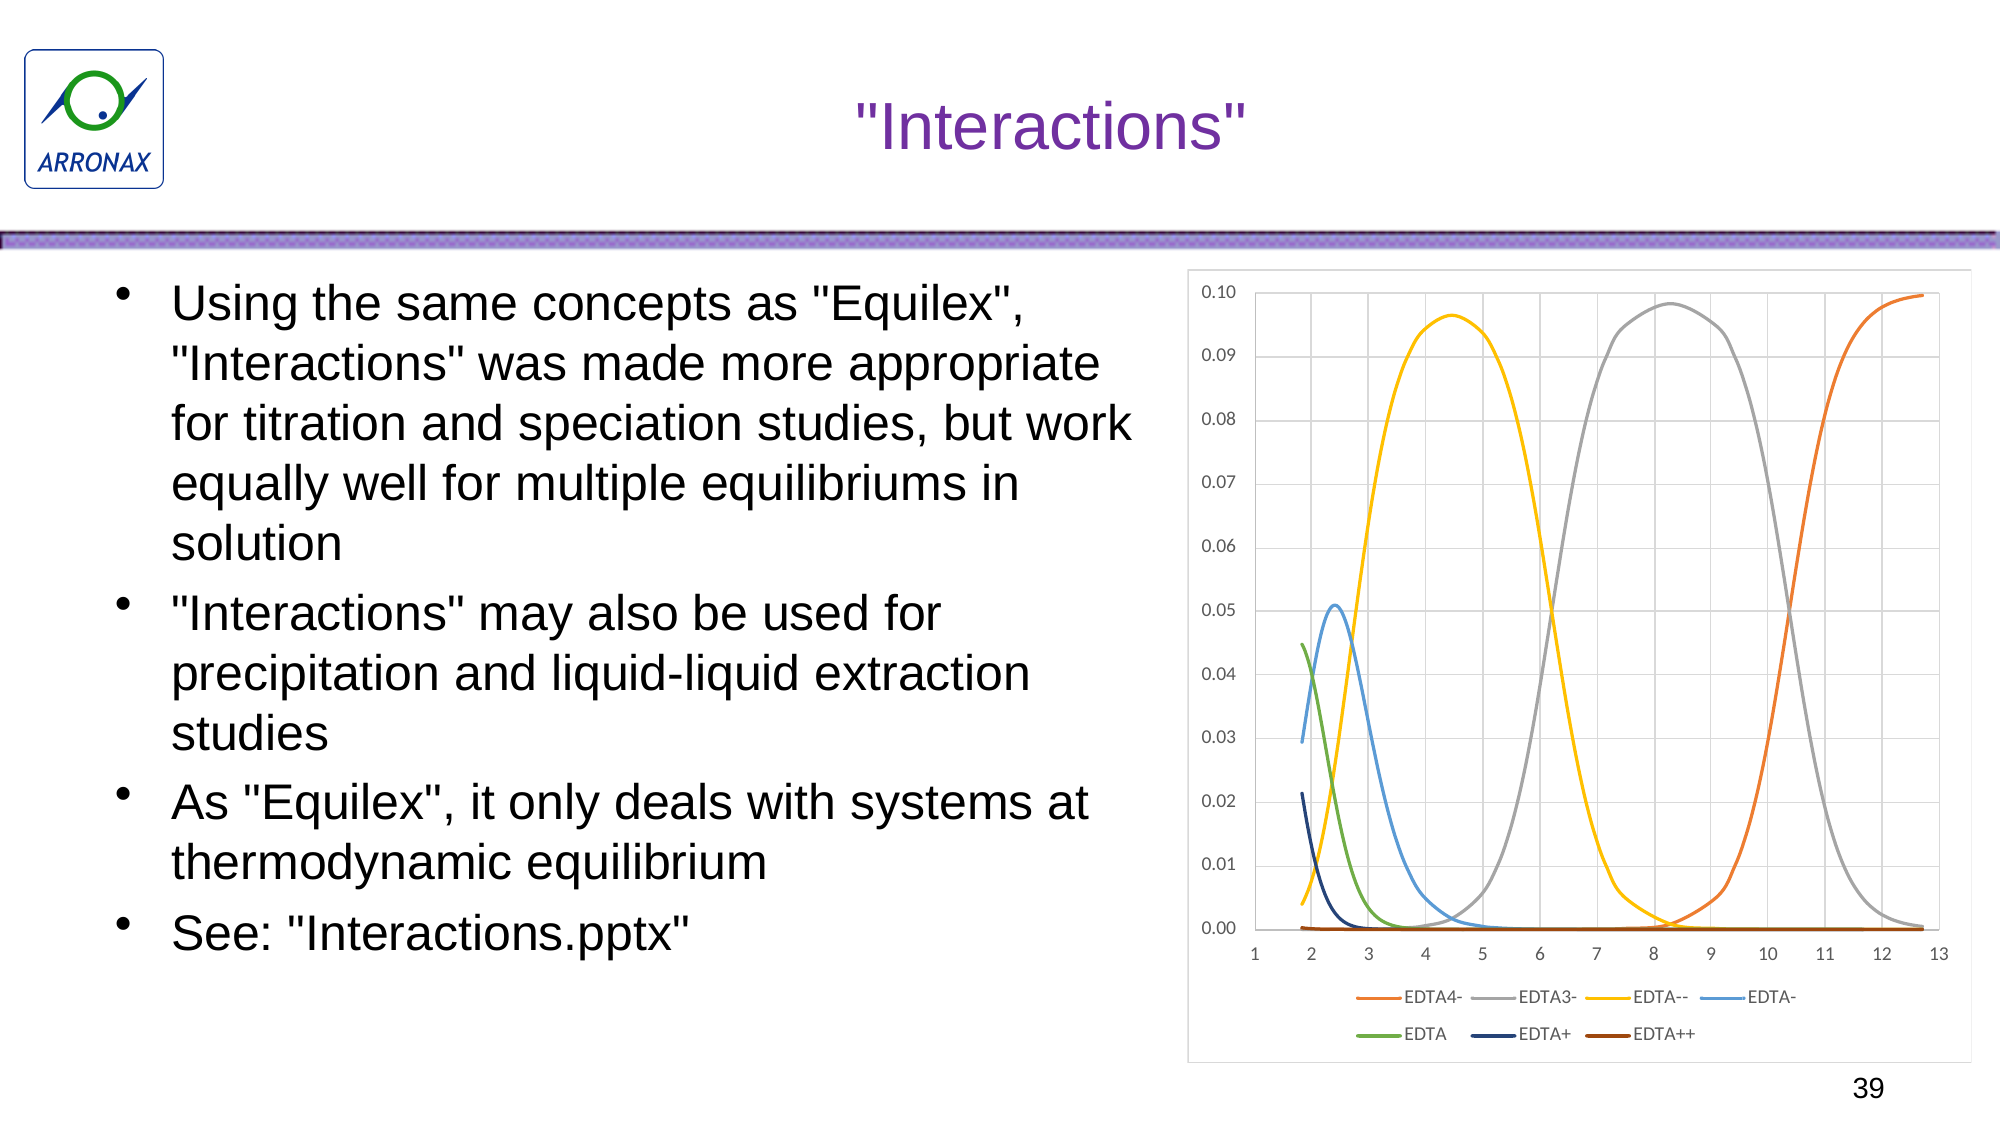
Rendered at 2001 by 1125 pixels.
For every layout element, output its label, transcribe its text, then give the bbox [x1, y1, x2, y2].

picture [24, 49, 164, 189]
slide_number 39 [1433, 1071, 1901, 1113]
picture [1187, 268, 1972, 1063]
list Using the same concepts as "Equilex", "Interactions" was made more appropriate for titration and speciation studies, but work equally well for multiple equilibriums in solution "Interactions" may also be used for precipitation and liquid-liquid extraction studies As "Equilex", it only deals with systems at thermodynamic equilibrium See: "Interactions.pptx" [99, 262, 1175, 1005]
picture [0, 225, 2000, 263]
title "Interactions" [202, 45, 1900, 200]
